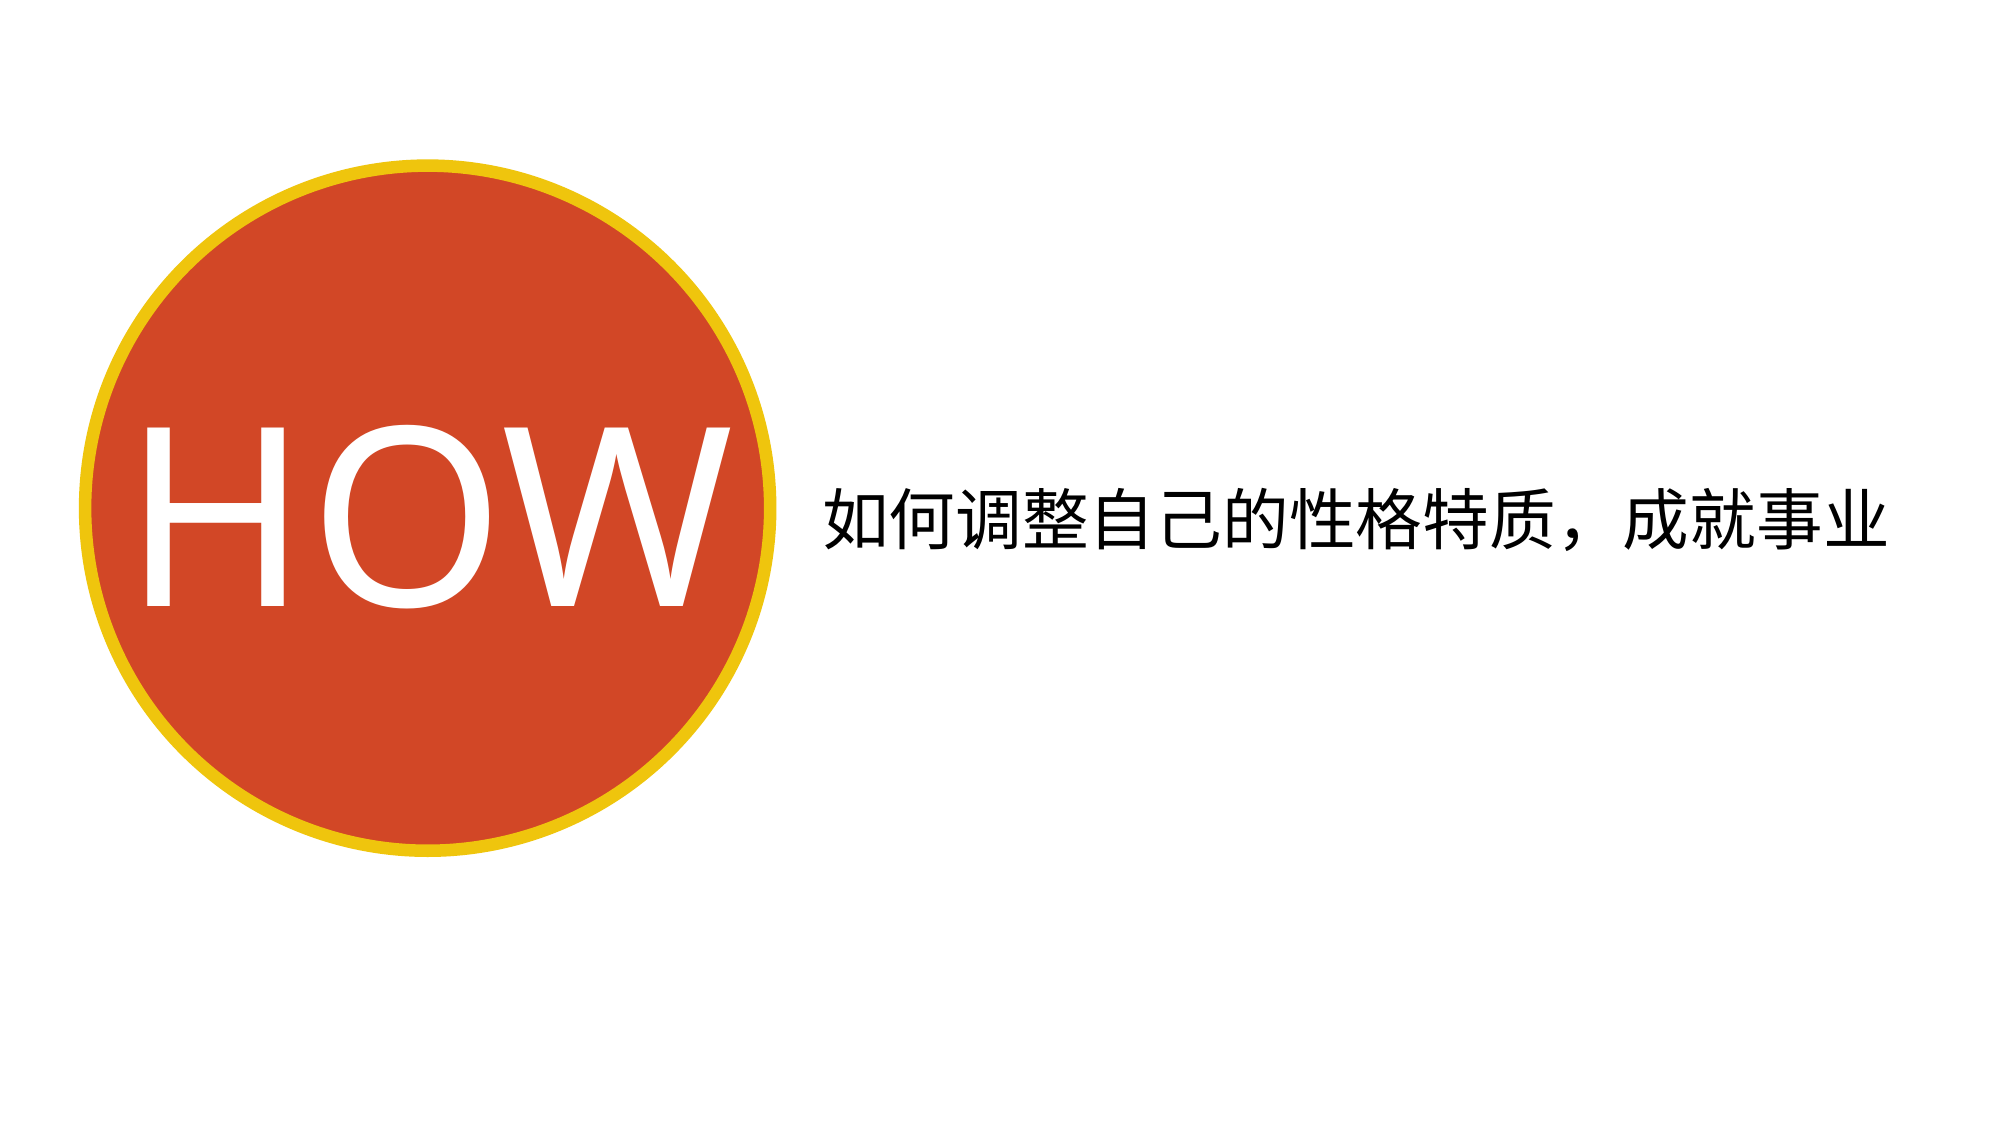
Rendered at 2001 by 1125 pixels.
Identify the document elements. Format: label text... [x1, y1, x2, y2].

text_box 如何调整自己的性格特质，成就事业 [807, 470, 1906, 565]
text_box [85, 165, 774, 851]
